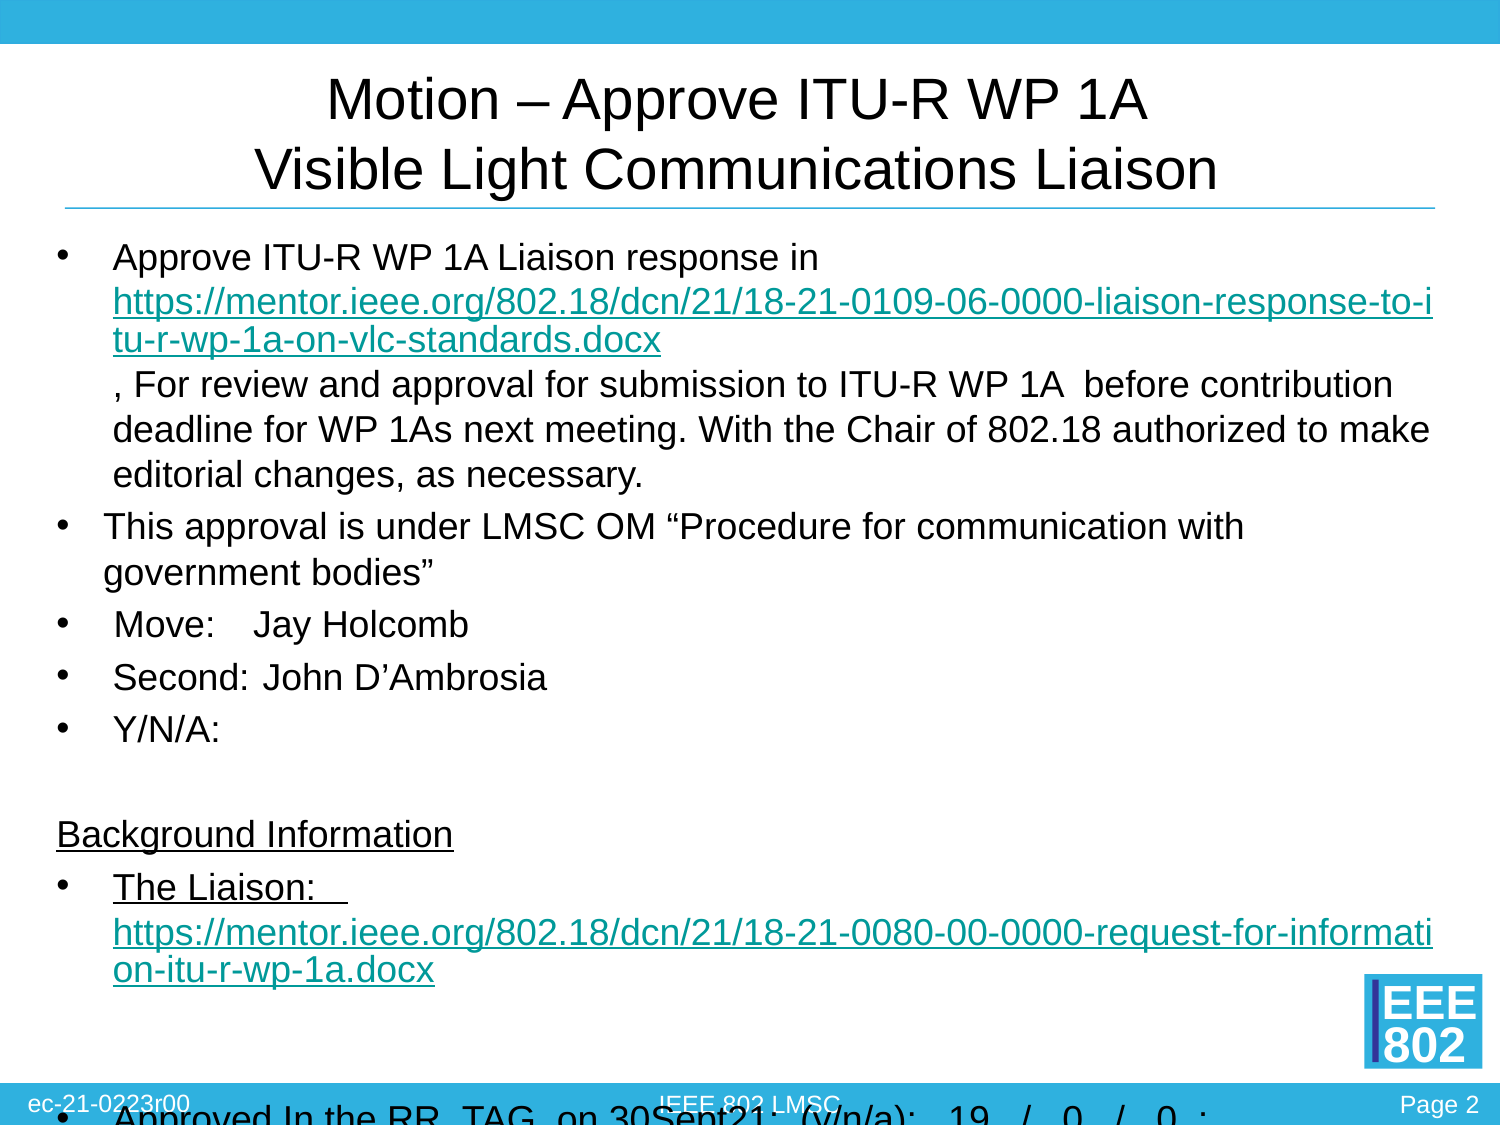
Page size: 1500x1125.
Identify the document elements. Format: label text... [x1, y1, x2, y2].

list Approve ITU-R WP 1A Liaison response in https://mentor.ieee.org/802.18/dcn/21/18-21-0109-06-0000-liaison-response-to-itu-r-wp-1a-on-vlc-standards.docx, For review and approval for submission to ITU-R WP 1A before contribution deadline for WP 1As next meeting. With the Chair of 802.18 authorized to make editorial changes, as necessary. This approval is under LMSC OM “Procedure for communication with government bodies” Move: Jay Holcomb Second: John D’Ambrosia Y/N/A: Background Information The Liaison: https://mentor.ieee.org/802.18/dcn/21/18-21-0080-00-0000-request-for-information-itu-r-wp-1a.docx Approved In the RR_TAG, on 30Sept21: (y/n/a): _19_ / _0_ / _0_; [41, 224, 1450, 1050]
title Motion – Approve ITU-R WP 1A Visible Light Communications Liaison [37, 66, 1438, 197]
